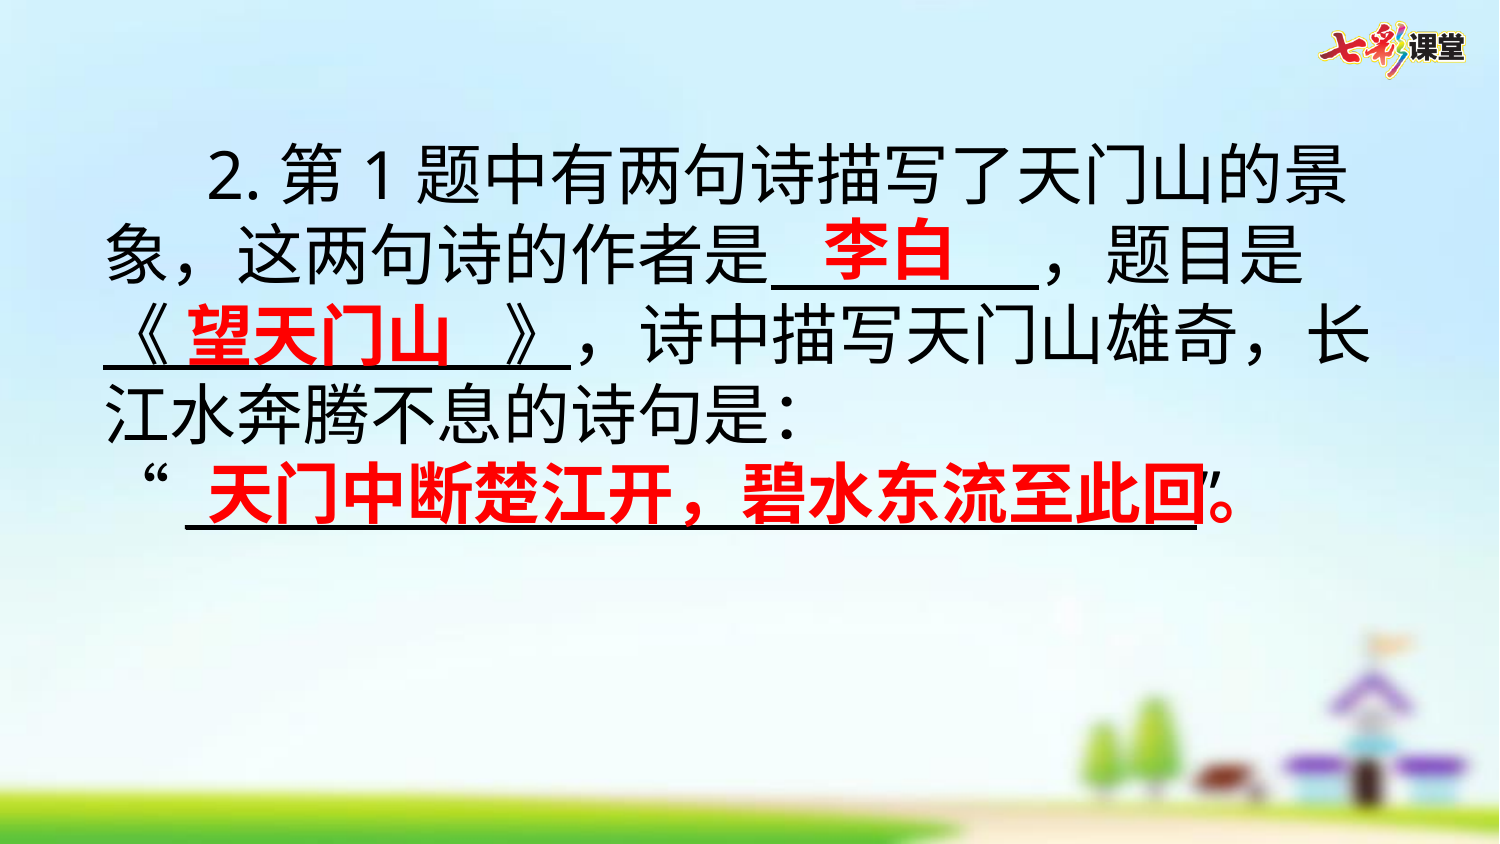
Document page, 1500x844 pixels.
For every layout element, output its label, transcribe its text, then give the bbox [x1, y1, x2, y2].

picture [0, 0, 1499, 844]
text_box 李白 [808, 200, 1057, 296]
text_box 2.第1题中有两句诗描写了天门山的景象，这两句诗的作者是 ，题目是《 》，诗中描写天门山雄奇，长江水奔腾不息的诗句是： “__________________________________” [88, 125, 1388, 541]
text_box 天门中断楚江开，碧水东流至此回。 [192, 444, 1296, 540]
text_box 望天门山 [171, 286, 526, 381]
